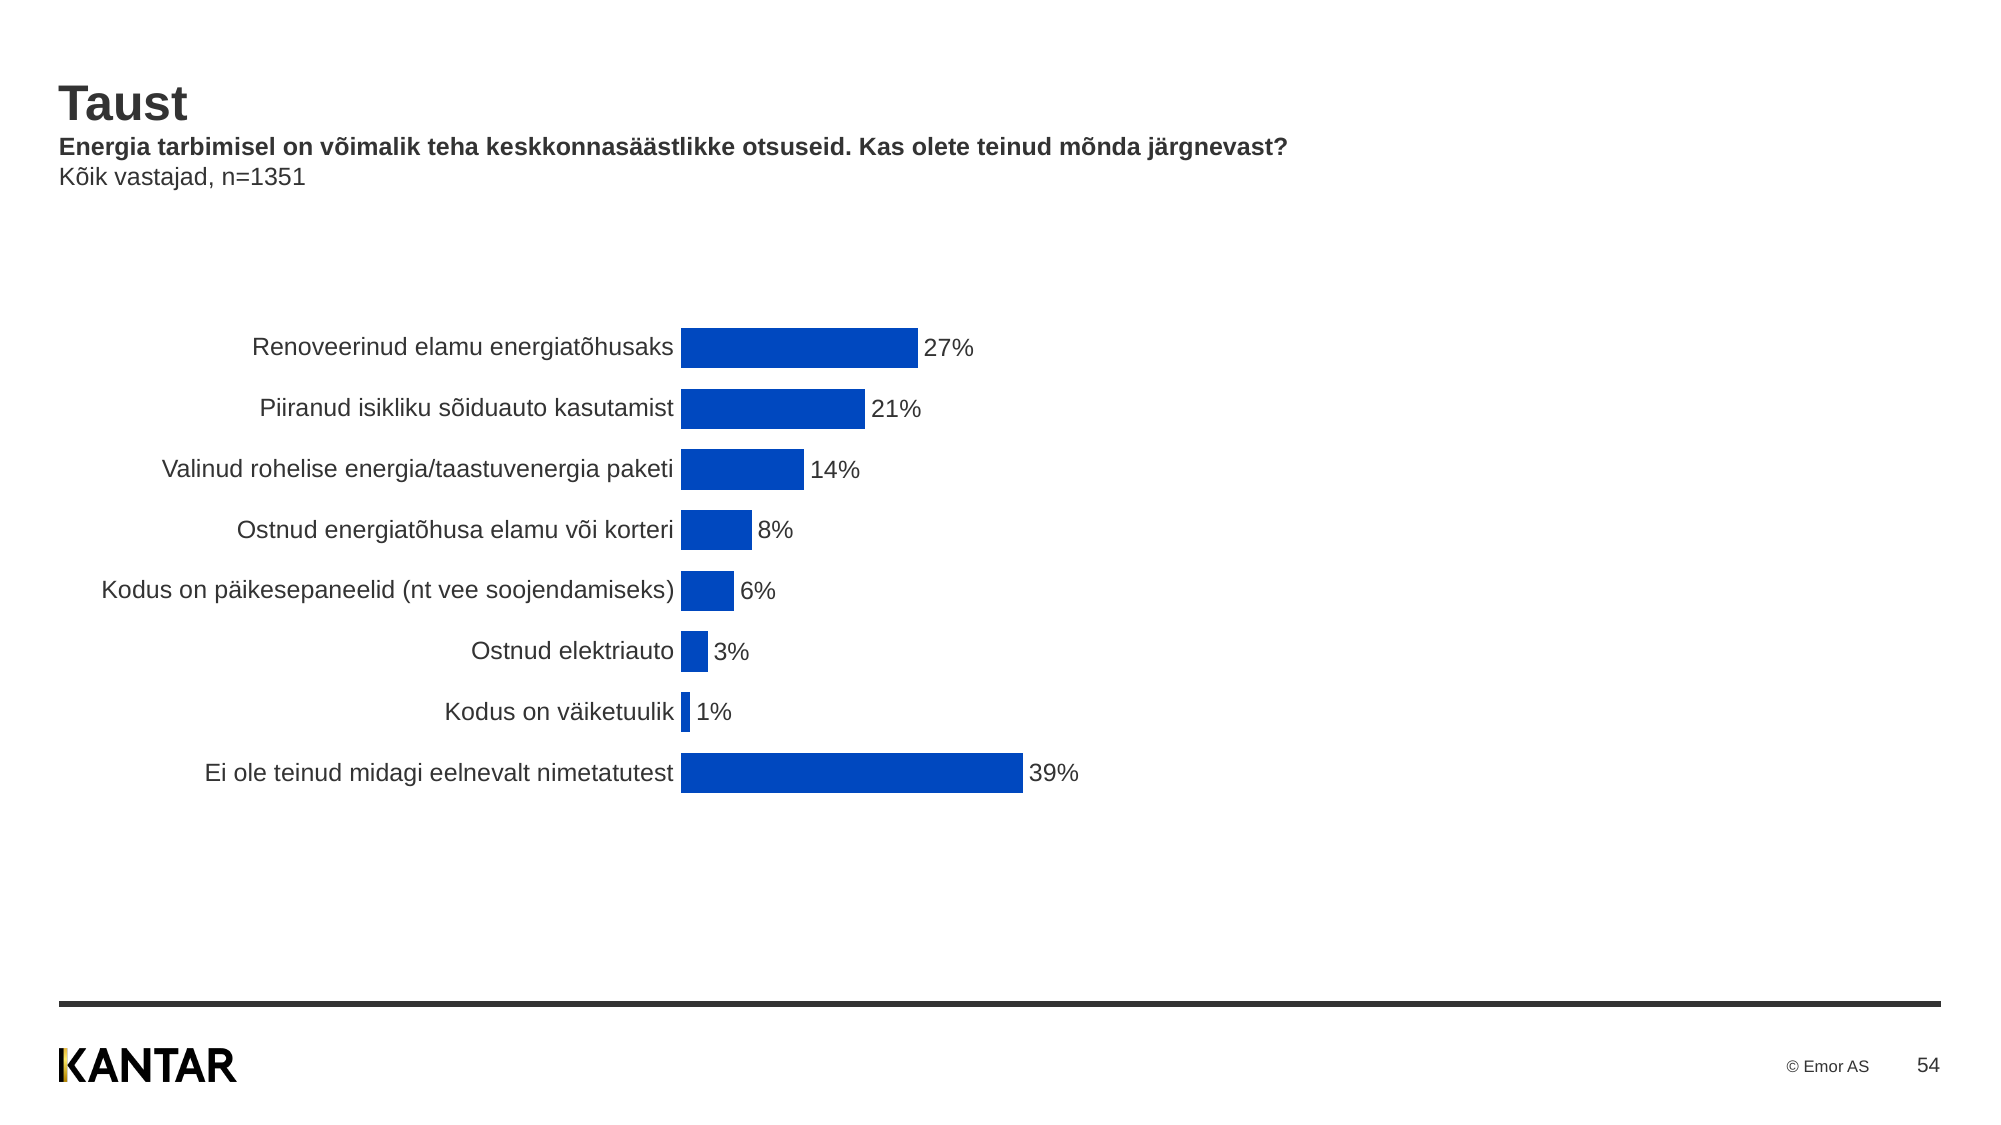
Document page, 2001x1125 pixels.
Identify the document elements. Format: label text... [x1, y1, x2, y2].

table_cell Kodus on päikesepaneelid (nt vee soojendamiseks) [0, 559, 649, 620]
title Taust Energia tarbimisel on võimalik teha keskkonnasäästlikke otsuseid. Kas olete teinud mõnda järgnevast? Kõik vastajad, n=1351 [59, 70, 1941, 137]
chart [649, 298, 1158, 821]
table_cell Valinud rohelise energia/taastuvenergia paketi [0, 437, 649, 498]
slide_number 54 [1780, 1048, 1941, 1081]
table_cell Ei ole teinud midagi eelnevalt nimetatutest [0, 741, 649, 802]
table_cell Ostnud elektriauto [0, 620, 649, 681]
table_cell Kodus on väiketuulik [0, 681, 649, 741]
table_cell Piiranud isikliku sõiduauto kasutamist [0, 377, 649, 437]
table_cell Ostnud energiatõhusa elamu või korteri [0, 498, 649, 559]
table_header Renoveerinud elamu energiatõhusaks [0, 316, 649, 377]
picture [59, 1048, 237, 1082]
